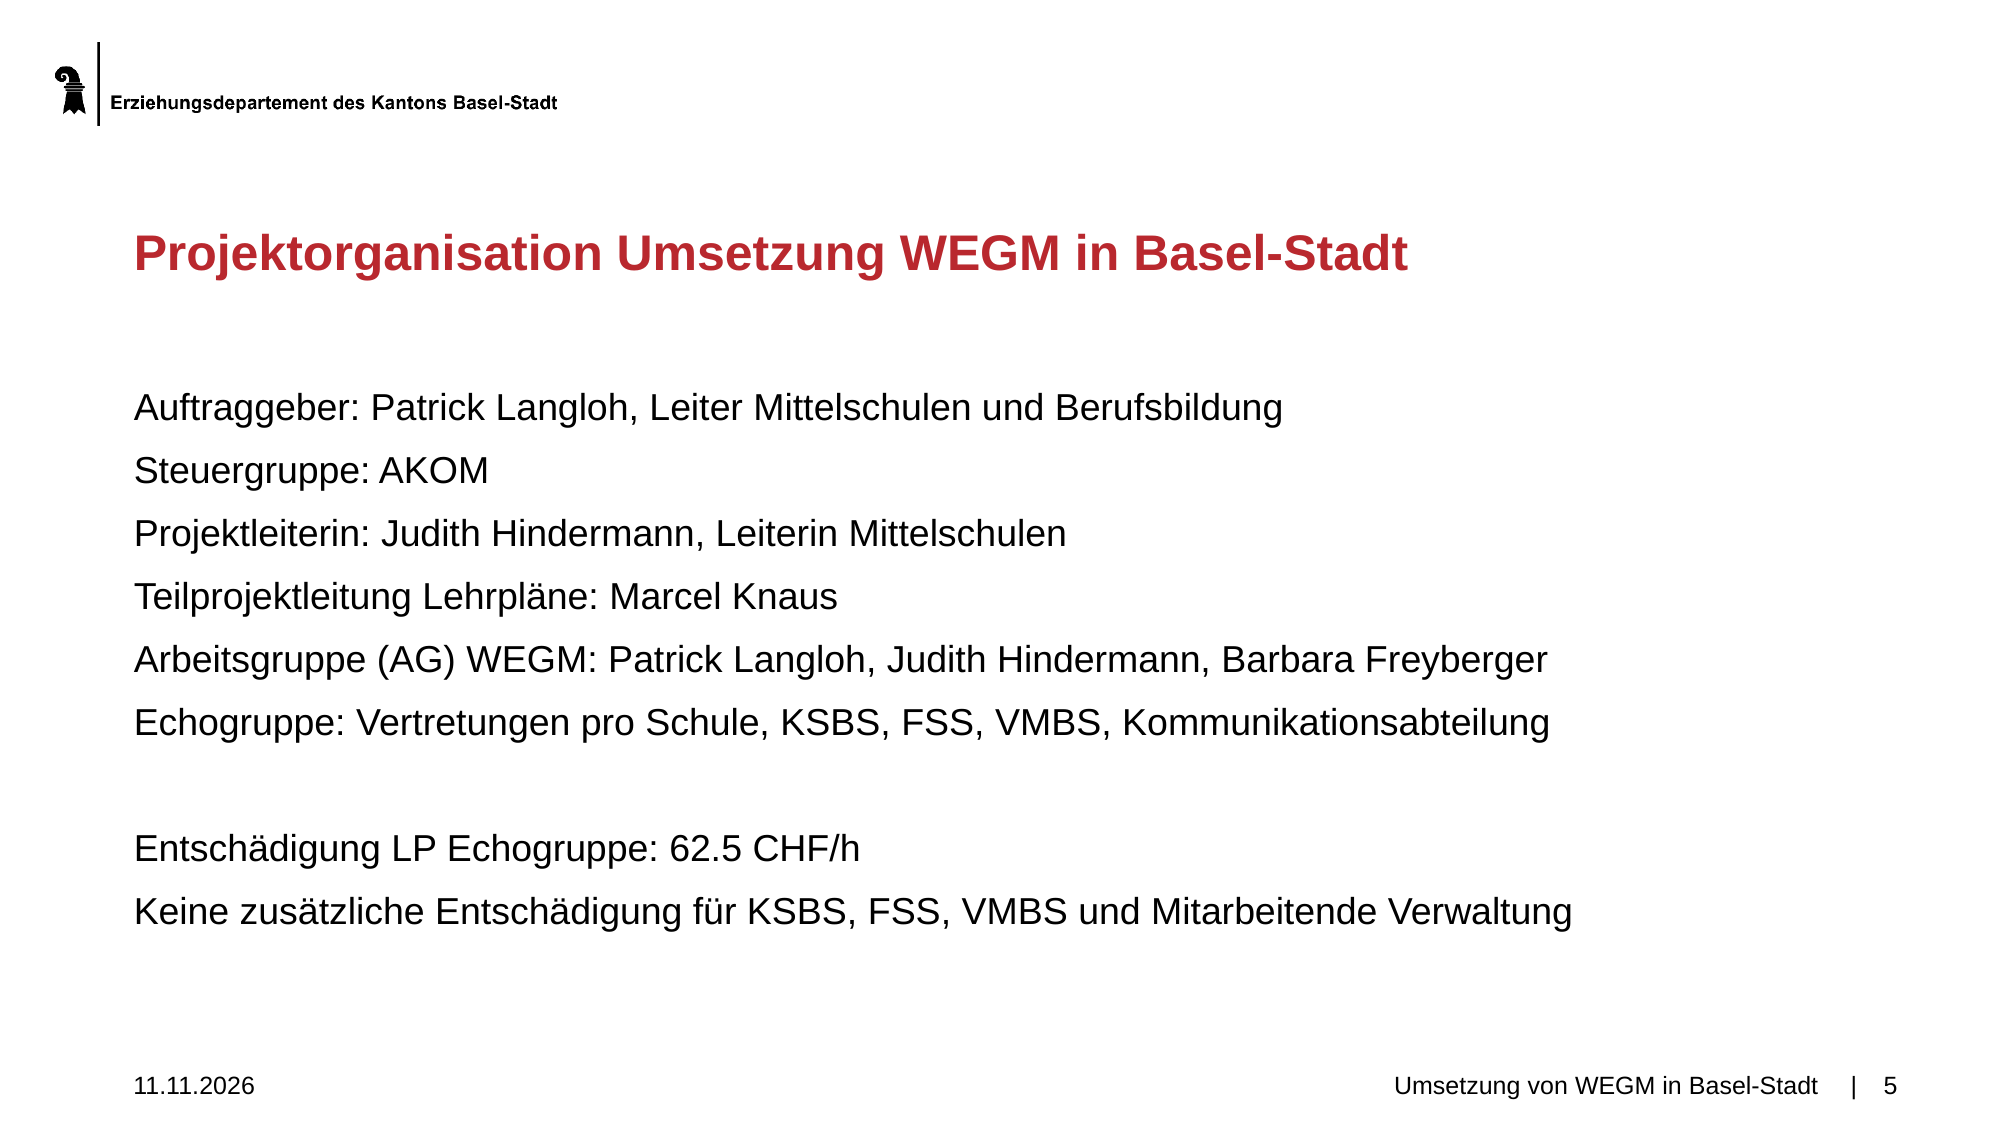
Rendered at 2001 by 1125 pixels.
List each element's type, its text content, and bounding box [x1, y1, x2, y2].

list Auftraggeber: Patrick Langloh, Leiter Mittelschulen und Berufsbildung Steuergruppe: AKOM Projektleiterin: Judith Hindermann, Leiterin Mittelschulen Teilprojektleitung Lehrpläne: Marcel Knaus Arbeitsgruppe (AG) WEGM: Patrick Langloh, Judith Hindermann, Barbara Freyberger Echogruppe: Vertretungen pro Schule, KSBS, FSS, VMBS, Kommunikationsabteilung Entschädigung LP Echogruppe: 62.5 CHF/h Keine zusätzliche Entschädigung für KSBS, FSS, VMBS und Mitarbeitende Verwaltung [133, 320, 1914, 1018]
title Projektorganisation Umsetzung WEGM in Basel-Stadt [133, 219, 1914, 281]
picture [54, 42, 557, 126]
slide_number | 5 [1850, 1064, 2000, 1125]
footer Umsetzung von WEGM in Basel-Stadt [598, 1064, 1820, 1125]
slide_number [133, 1064, 567, 1125]
